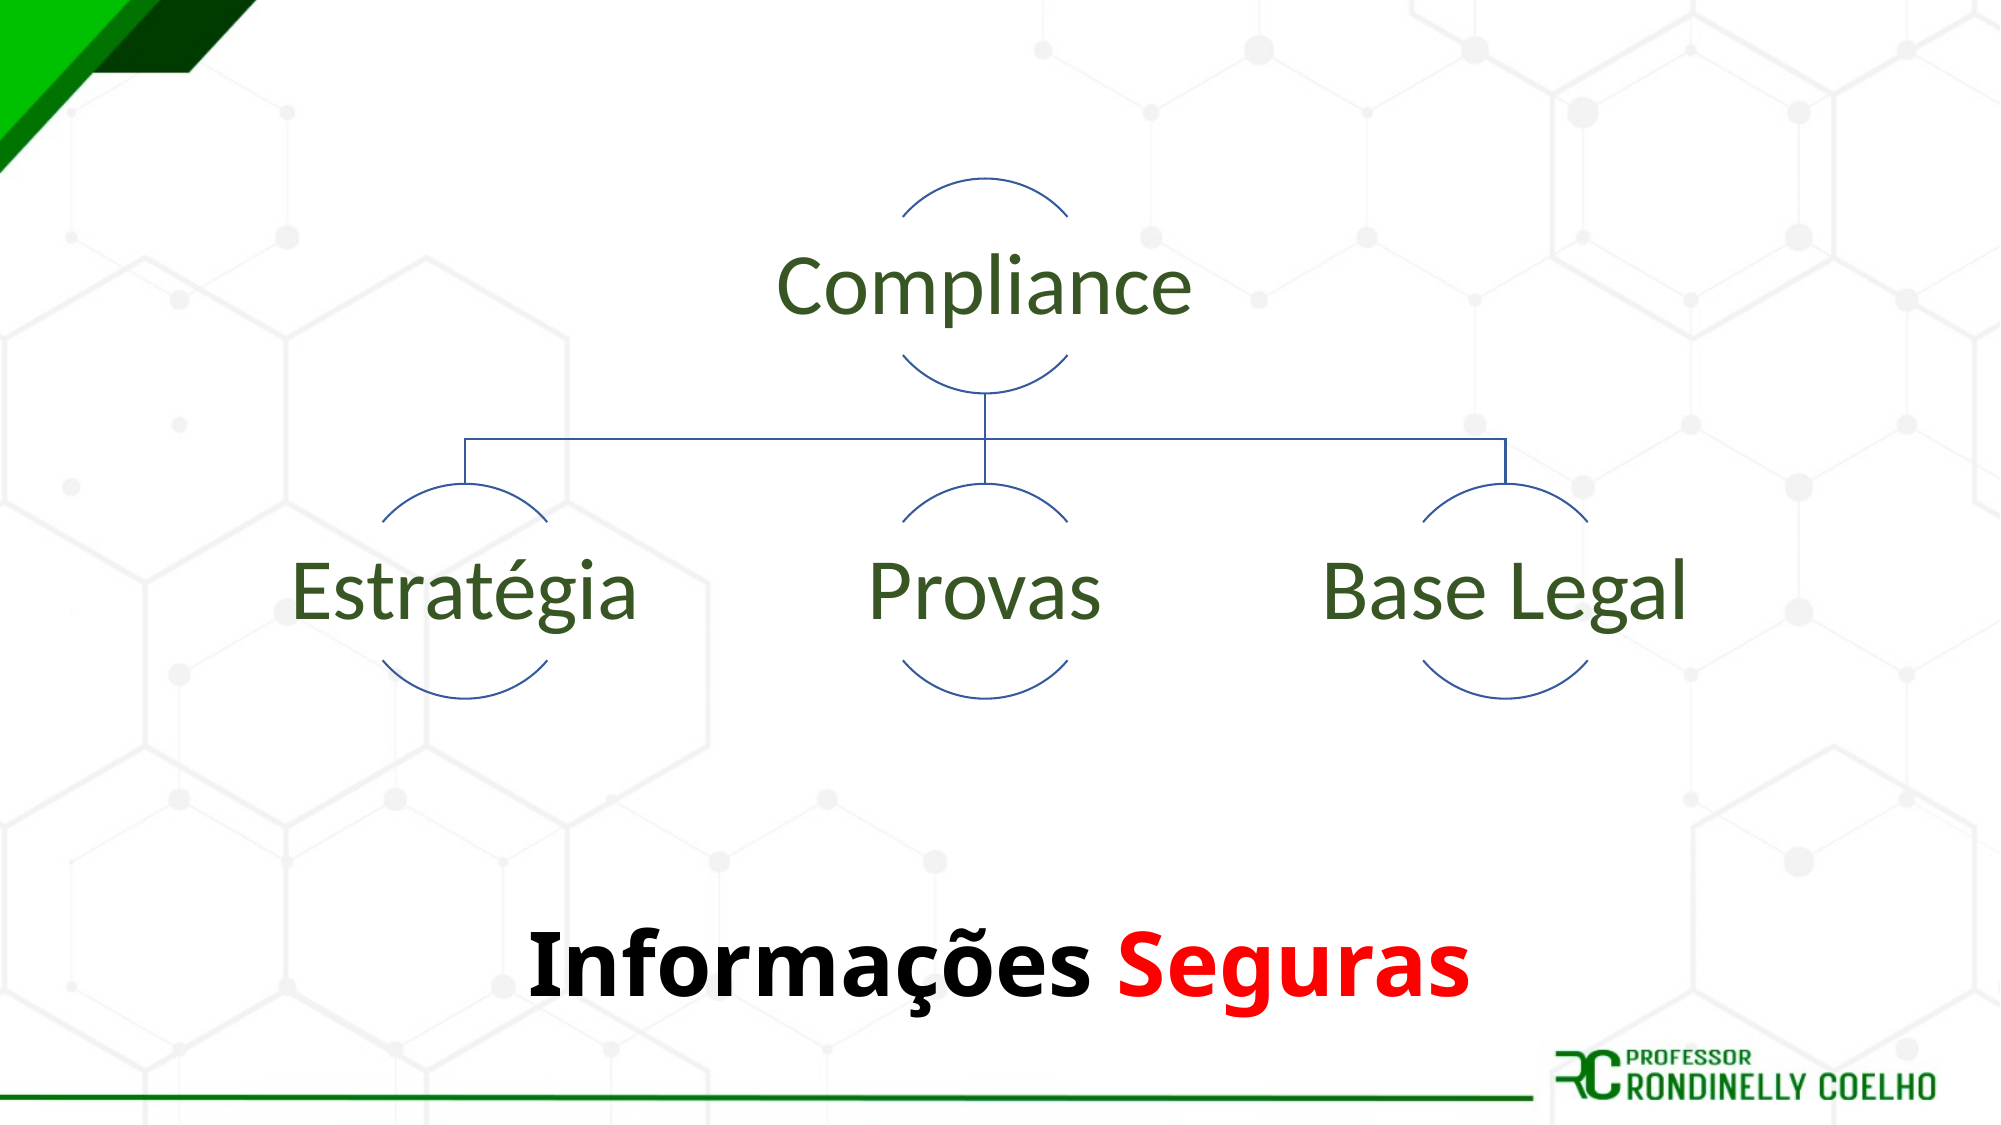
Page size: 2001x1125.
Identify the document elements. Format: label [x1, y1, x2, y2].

picture [0, 0, 2000, 1125]
text_box [249, 82, 1721, 795]
